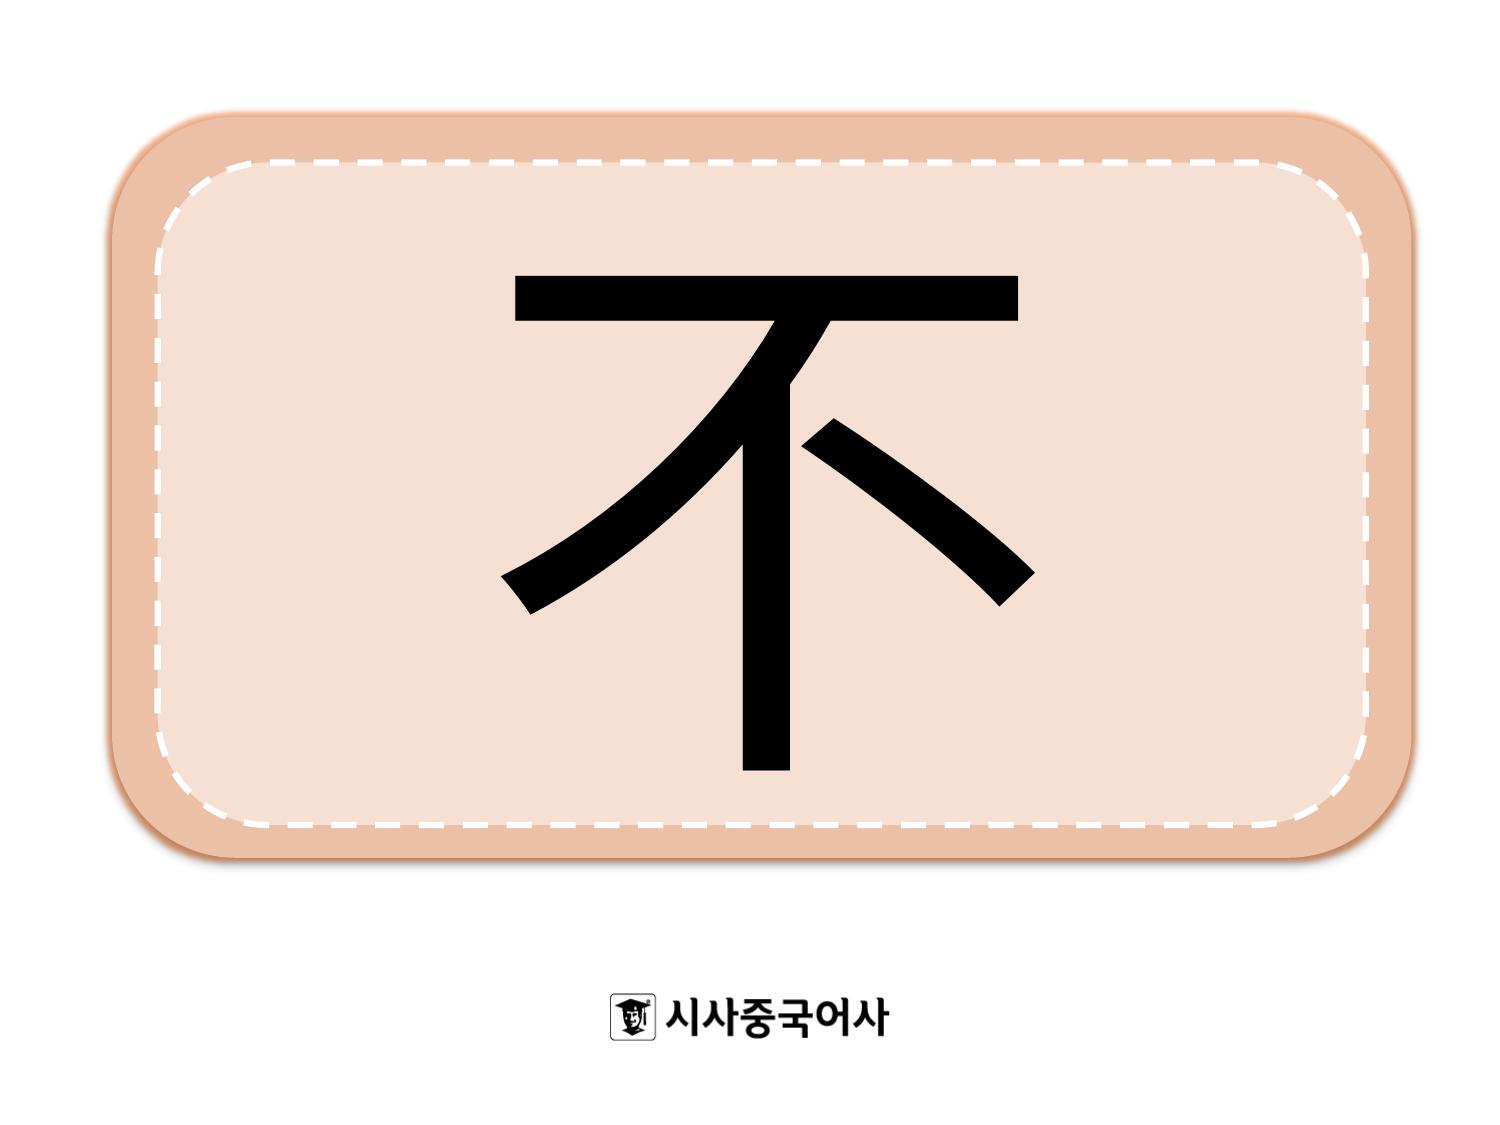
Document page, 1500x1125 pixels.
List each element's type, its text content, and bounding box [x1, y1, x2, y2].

picture [602, 987, 898, 1047]
text_box 不 [162, 160, 1371, 824]
